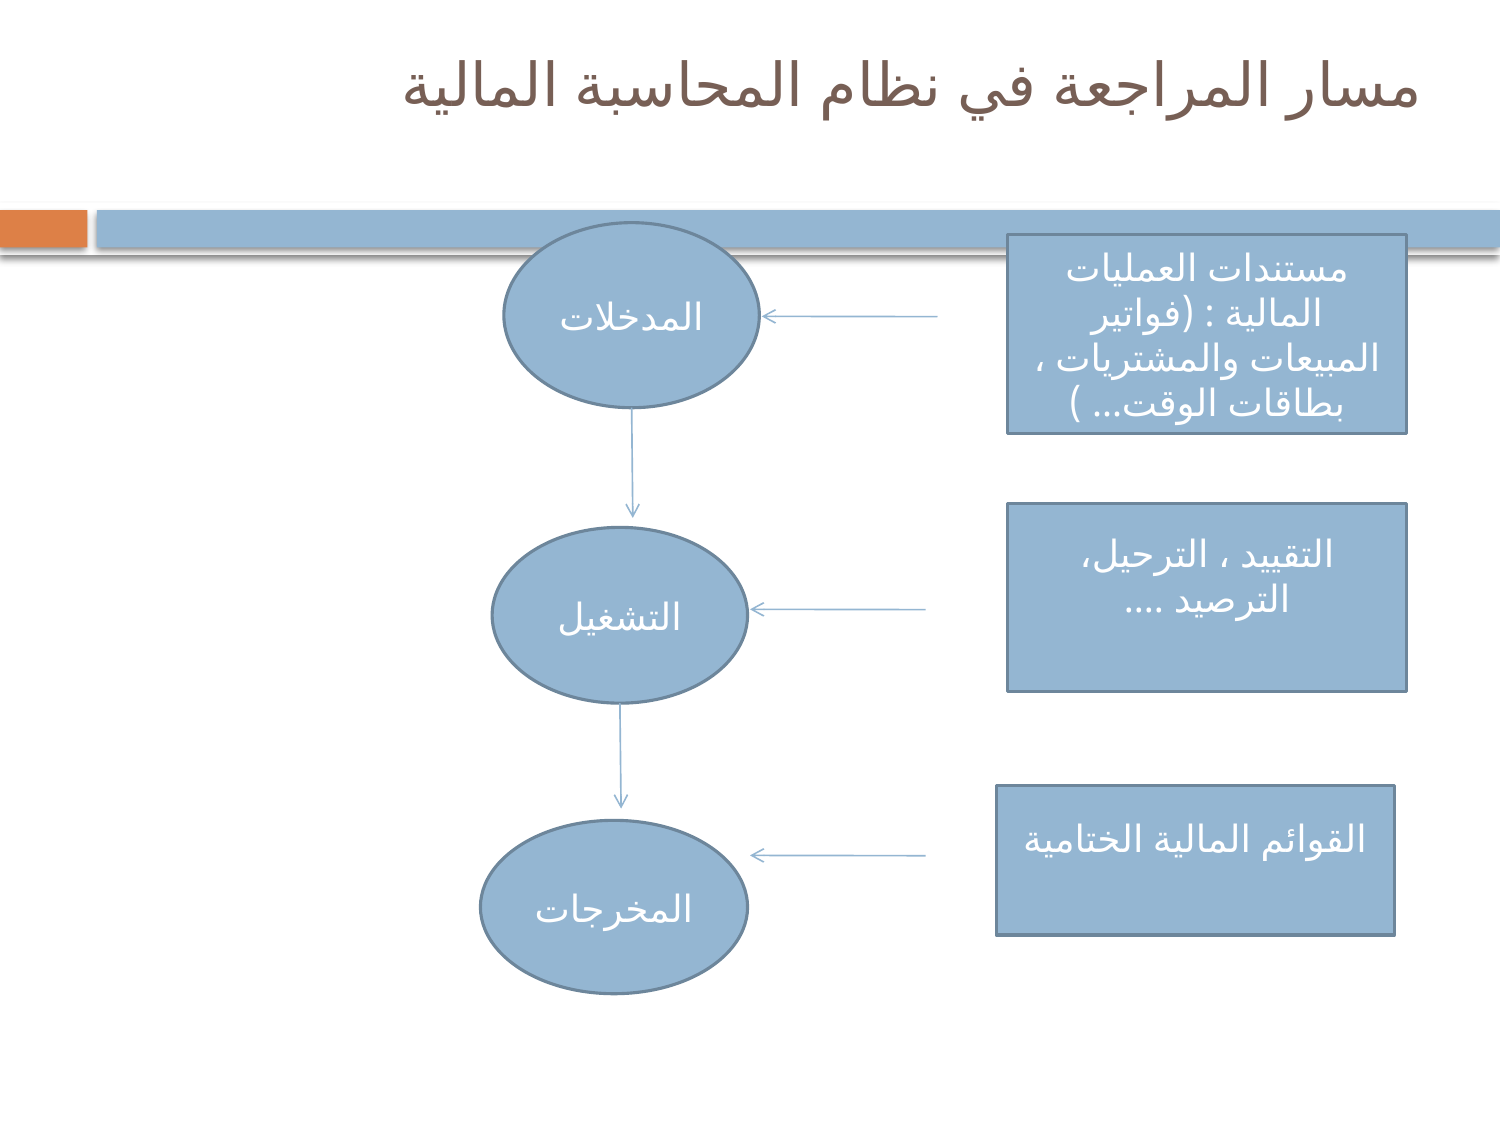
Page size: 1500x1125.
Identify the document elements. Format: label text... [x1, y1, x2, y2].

text_box القوائم المالية الختامية [995, 784, 1396, 937]
text_box المخرجات [478, 818, 750, 996]
text_box التقييد ، الترحيل، الترصيد .... [1006, 502, 1408, 693]
title مسار المراجعة في نظام المحاسبة المالية [100, 37, 1438, 200]
text_box مستندات العمليات المالية : (فواتير المبيعات والمشتريات ، بطاقات الوقت... ) [1006, 233, 1408, 435]
text_box المدخلات [502, 221, 761, 410]
text_box التشغيل [490, 525, 749, 705]
